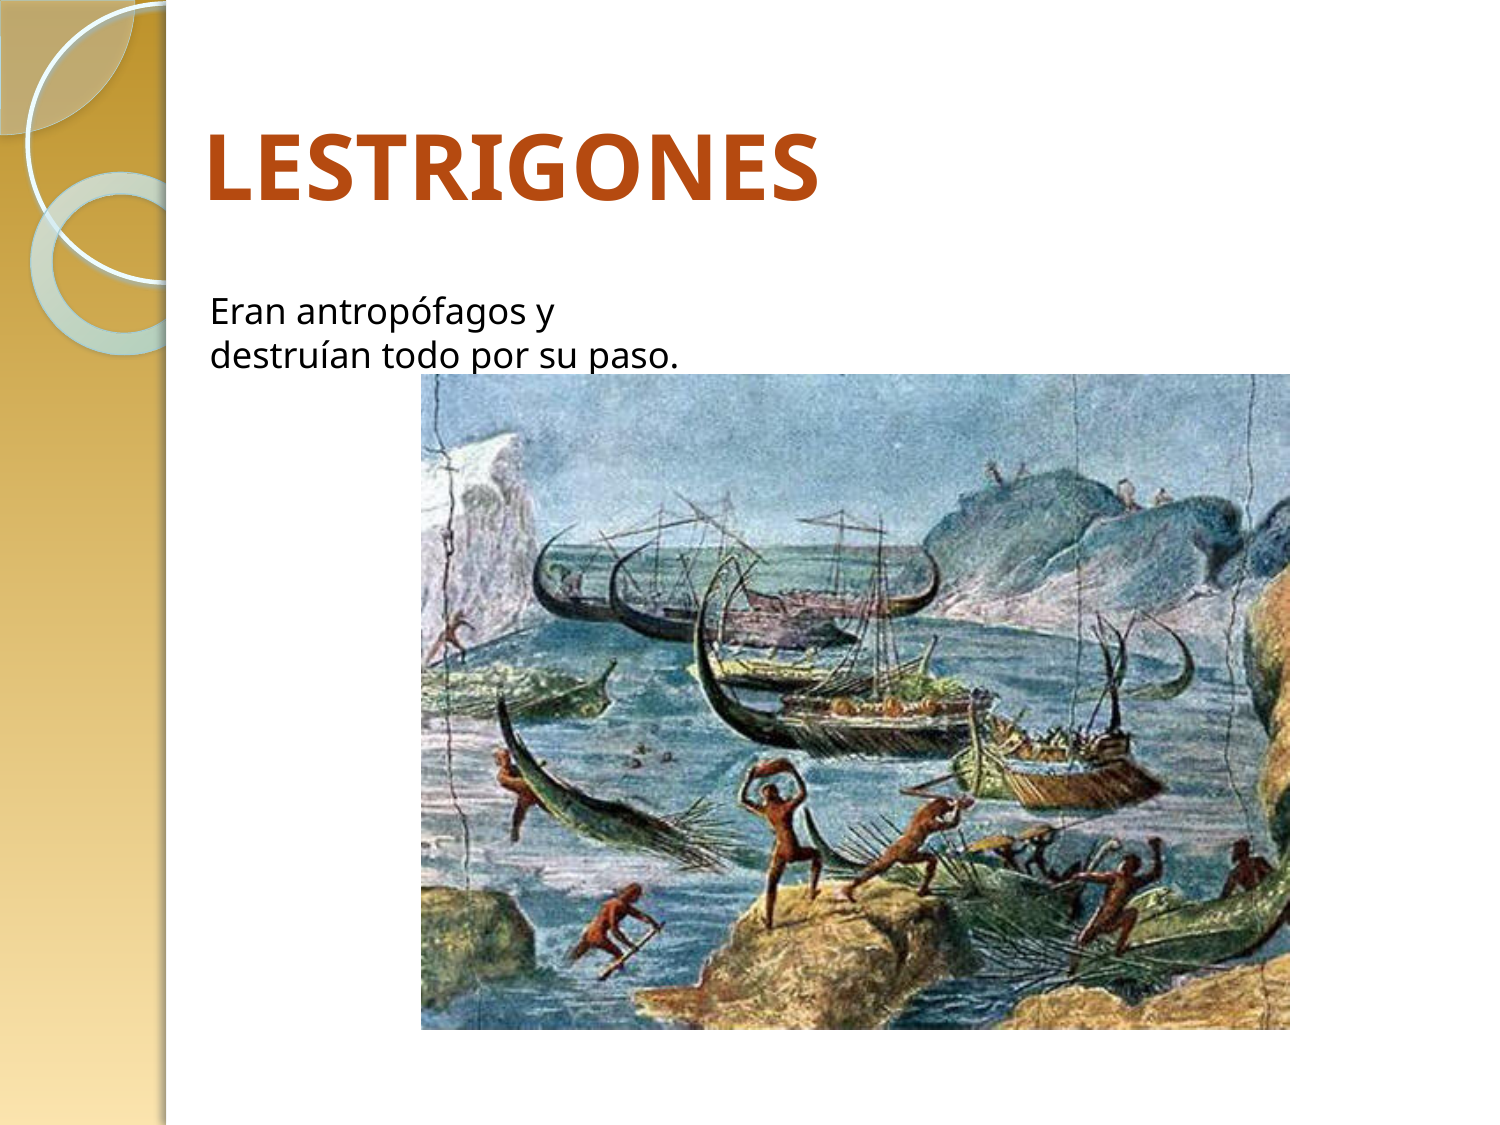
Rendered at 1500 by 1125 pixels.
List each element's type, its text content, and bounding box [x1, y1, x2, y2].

title LESTRIGONES [187, 35, 903, 227]
list Eran antropófagos y destruían todo por su paso. [187, 281, 700, 387]
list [421, 374, 1291, 1031]
